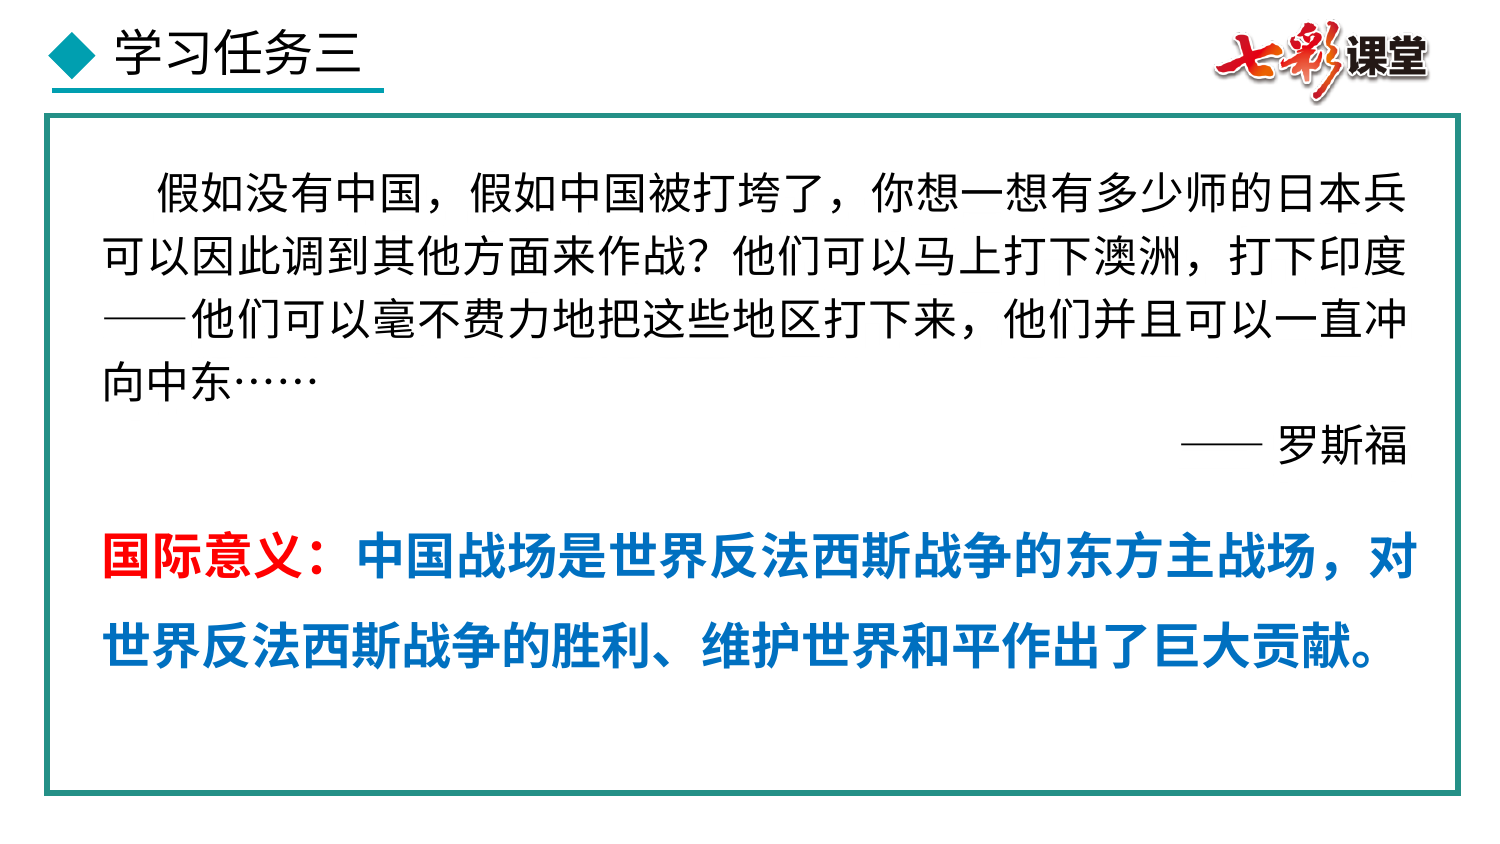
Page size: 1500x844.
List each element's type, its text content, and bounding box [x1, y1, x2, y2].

text_box 假如没有中国，假如中国被打垮了，你想一想有多少师的日本兵可以因此调到其他方面来作战？他们可以马上打下澳洲，打下印度——他们可以毫不费力地把这些地区打下来，他们并且可以一直冲向中东…… ——罗斯福 [89, 132, 1420, 492]
text_box 国际意义：中国战场是世界反法西斯战争的东方主战场，对世界反法西斯战争的胜利、维护世界和平作出了巨大贡献。 [90, 488, 1430, 681]
picture [1210, 15, 1434, 106]
